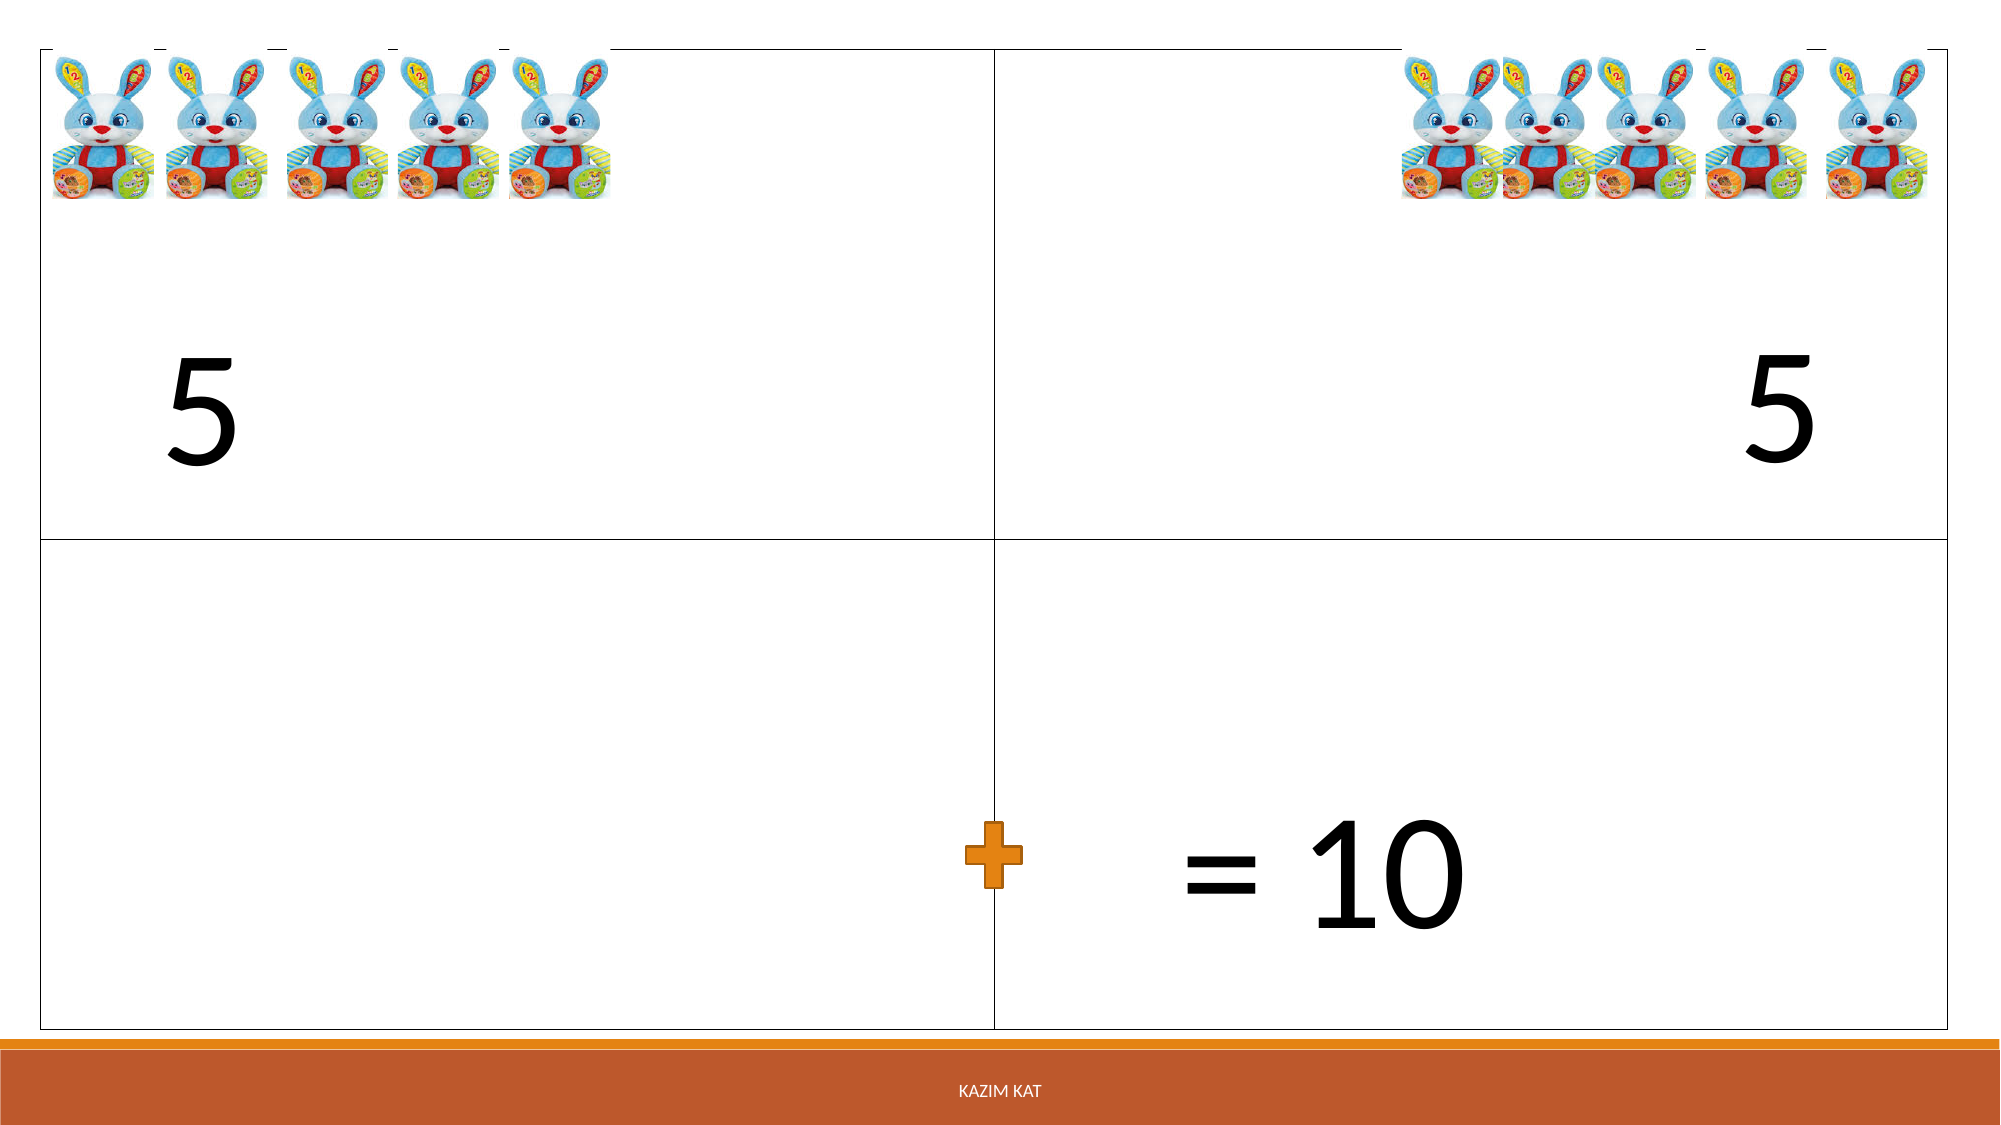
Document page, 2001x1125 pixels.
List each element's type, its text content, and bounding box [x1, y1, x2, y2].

table_header [41, 50, 994, 539]
table_header [995, 50, 1947, 539]
text_box 10 [1283, 754, 1503, 970]
table_cell [995, 540, 1947, 1029]
picture [397, 48, 500, 199]
picture [1705, 48, 1808, 199]
text_box 5 [146, 291, 268, 507]
text_box = [1165, 754, 1283, 970]
picture [165, 48, 268, 199]
text_box 5 [1723, 288, 1846, 503]
text_box [965, 821, 1023, 889]
picture [1401, 48, 1697, 199]
picture [508, 48, 611, 199]
picture [286, 48, 389, 199]
footer Kazım KAT [604, 1059, 1396, 1120]
picture [1825, 48, 1928, 199]
table_cell [41, 540, 994, 1029]
picture [52, 48, 155, 199]
